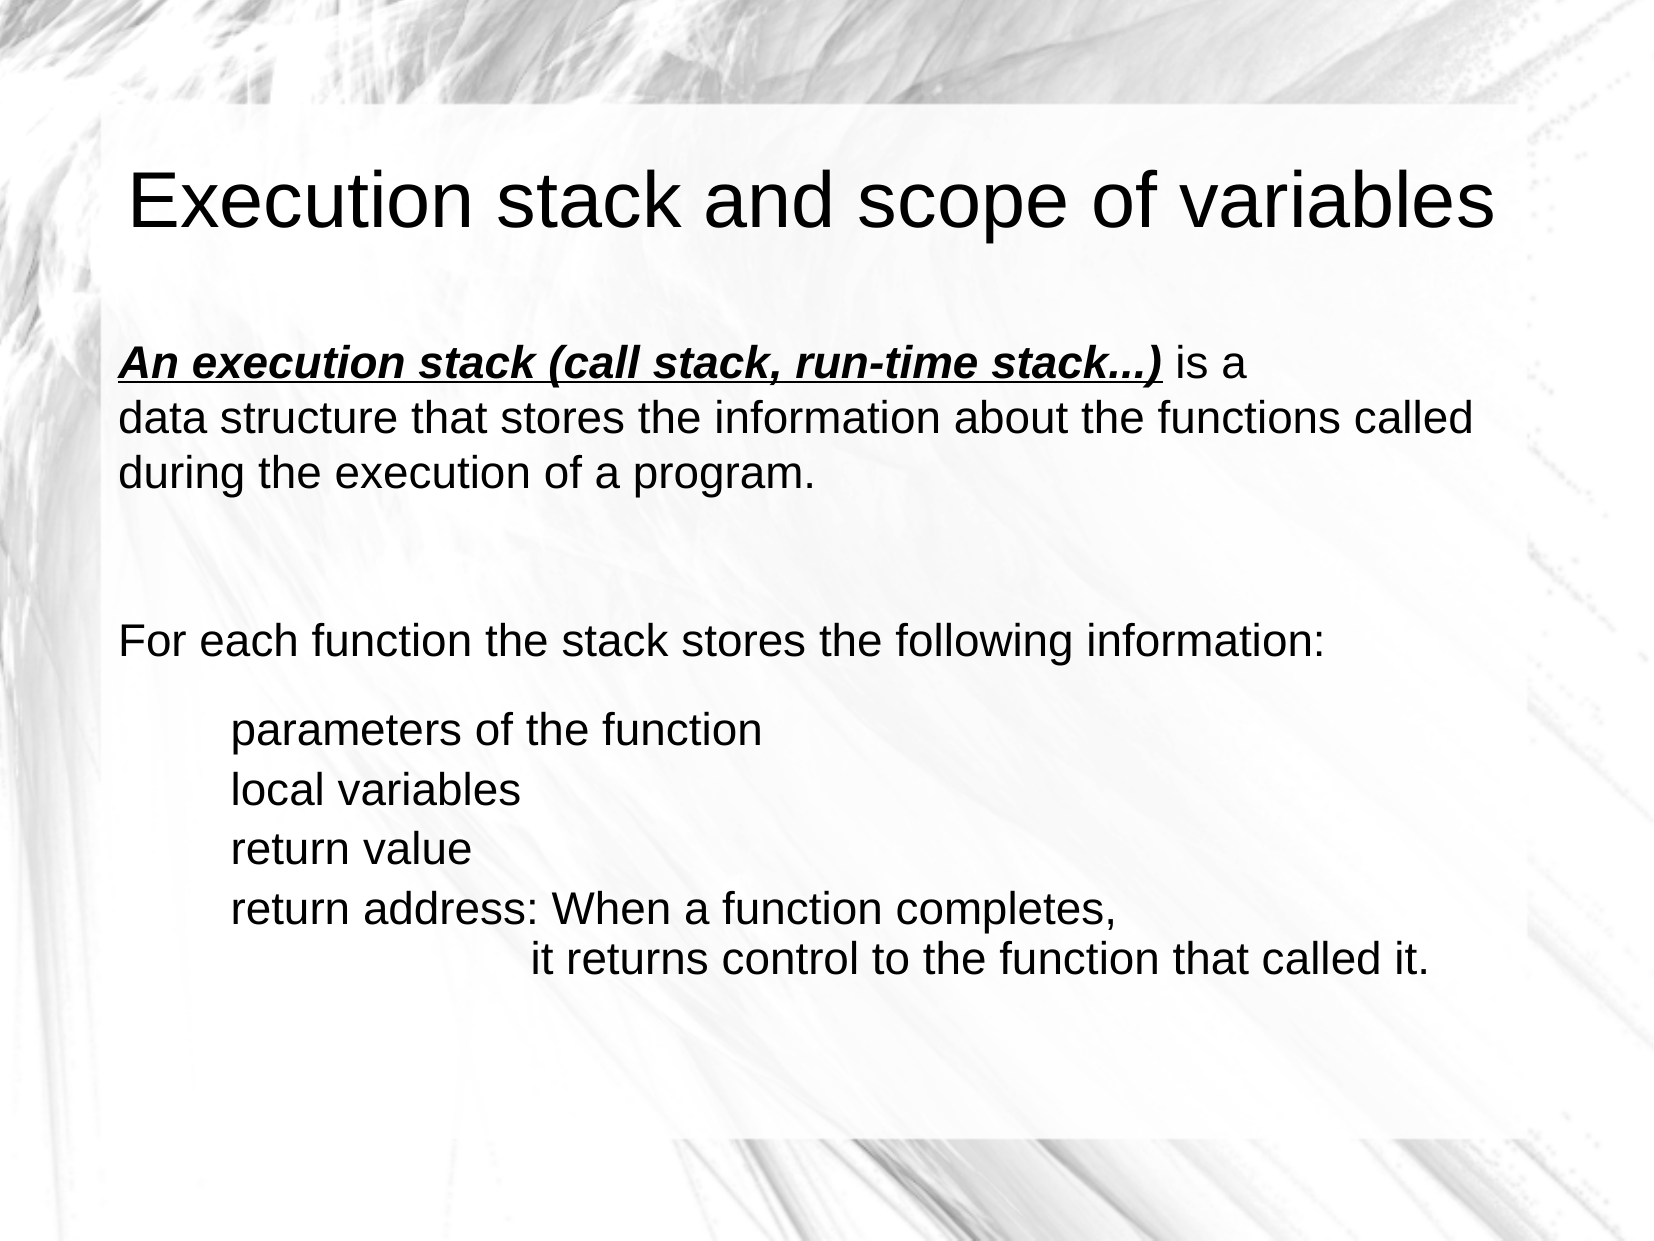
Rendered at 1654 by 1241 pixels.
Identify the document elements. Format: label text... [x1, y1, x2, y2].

list An execution stack (call stack, run-time stack...) is a data structure that stores the information about the functions called during the execution of a program. For each function the stack stores the following information: parameters of the function local variables return value return address: When a function completes, it returns control to the function that called it. [118, 332, 1571, 1121]
title Execution stack and scope of variables [118, 93, 1506, 299]
picture [0, 0, 1654, 1241]
